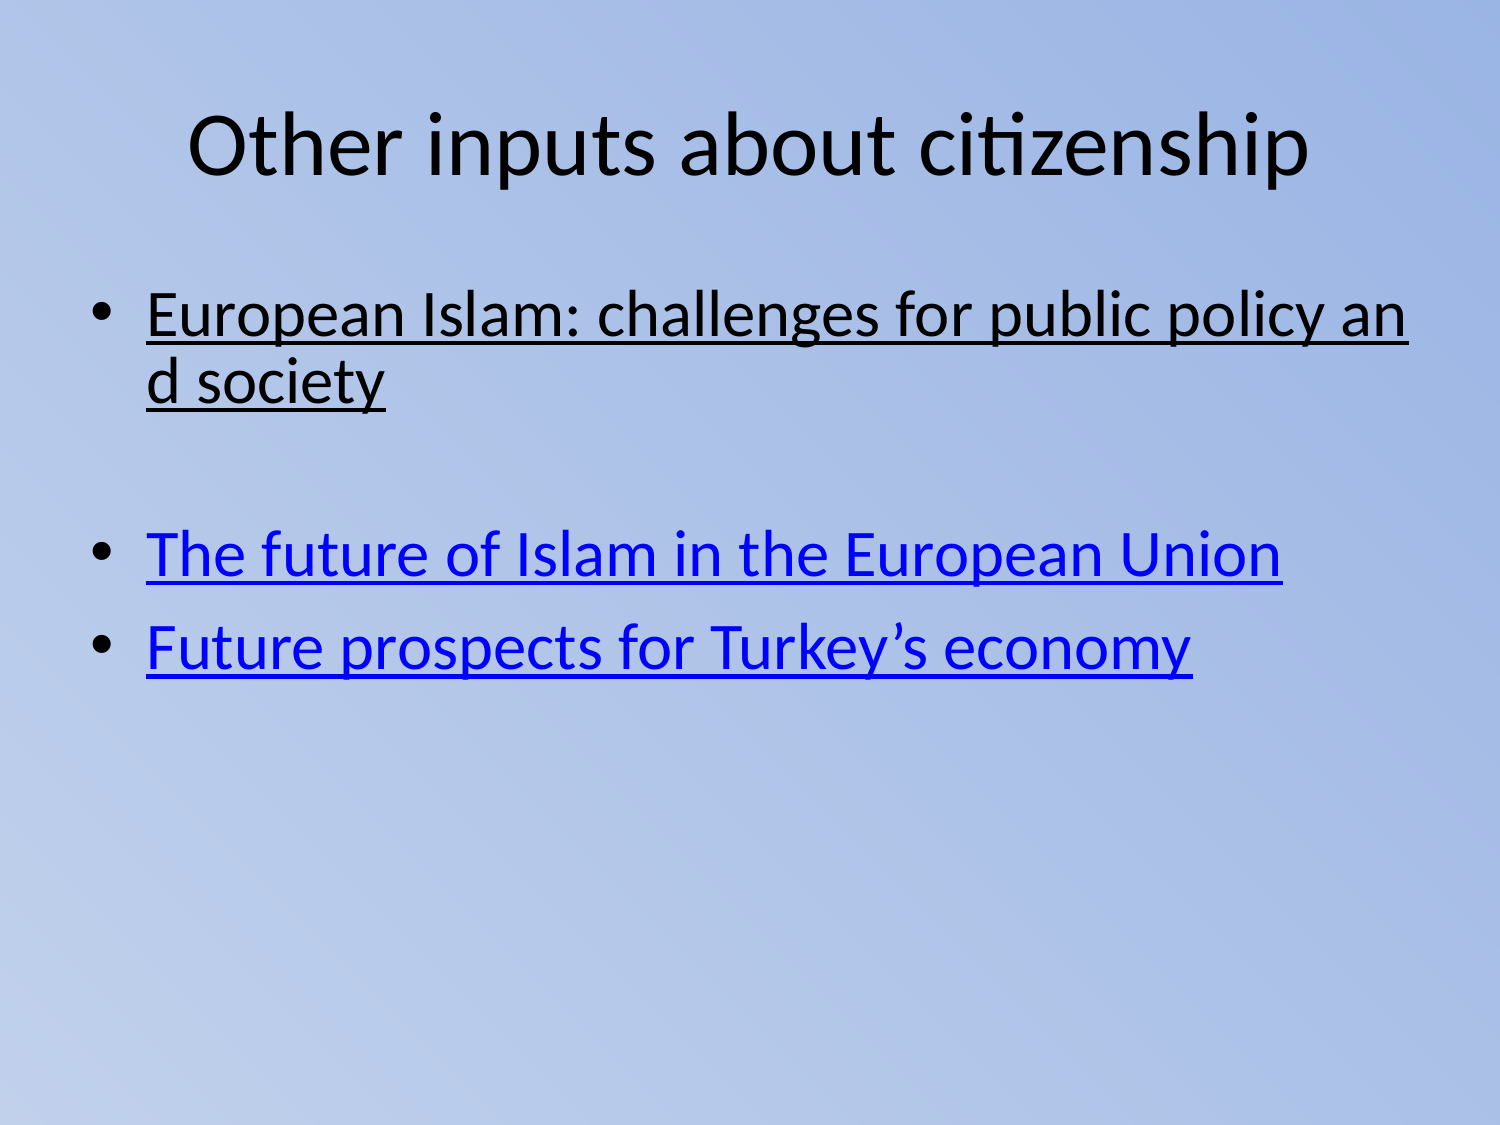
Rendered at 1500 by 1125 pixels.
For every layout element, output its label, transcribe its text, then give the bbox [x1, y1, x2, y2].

list European Islam: challenges for public policy and society The future of Islam in the European Union Future prospects for Turkey’s economy [75, 262, 1425, 1005]
title Other inputs about citizenship [75, 45, 1425, 233]
